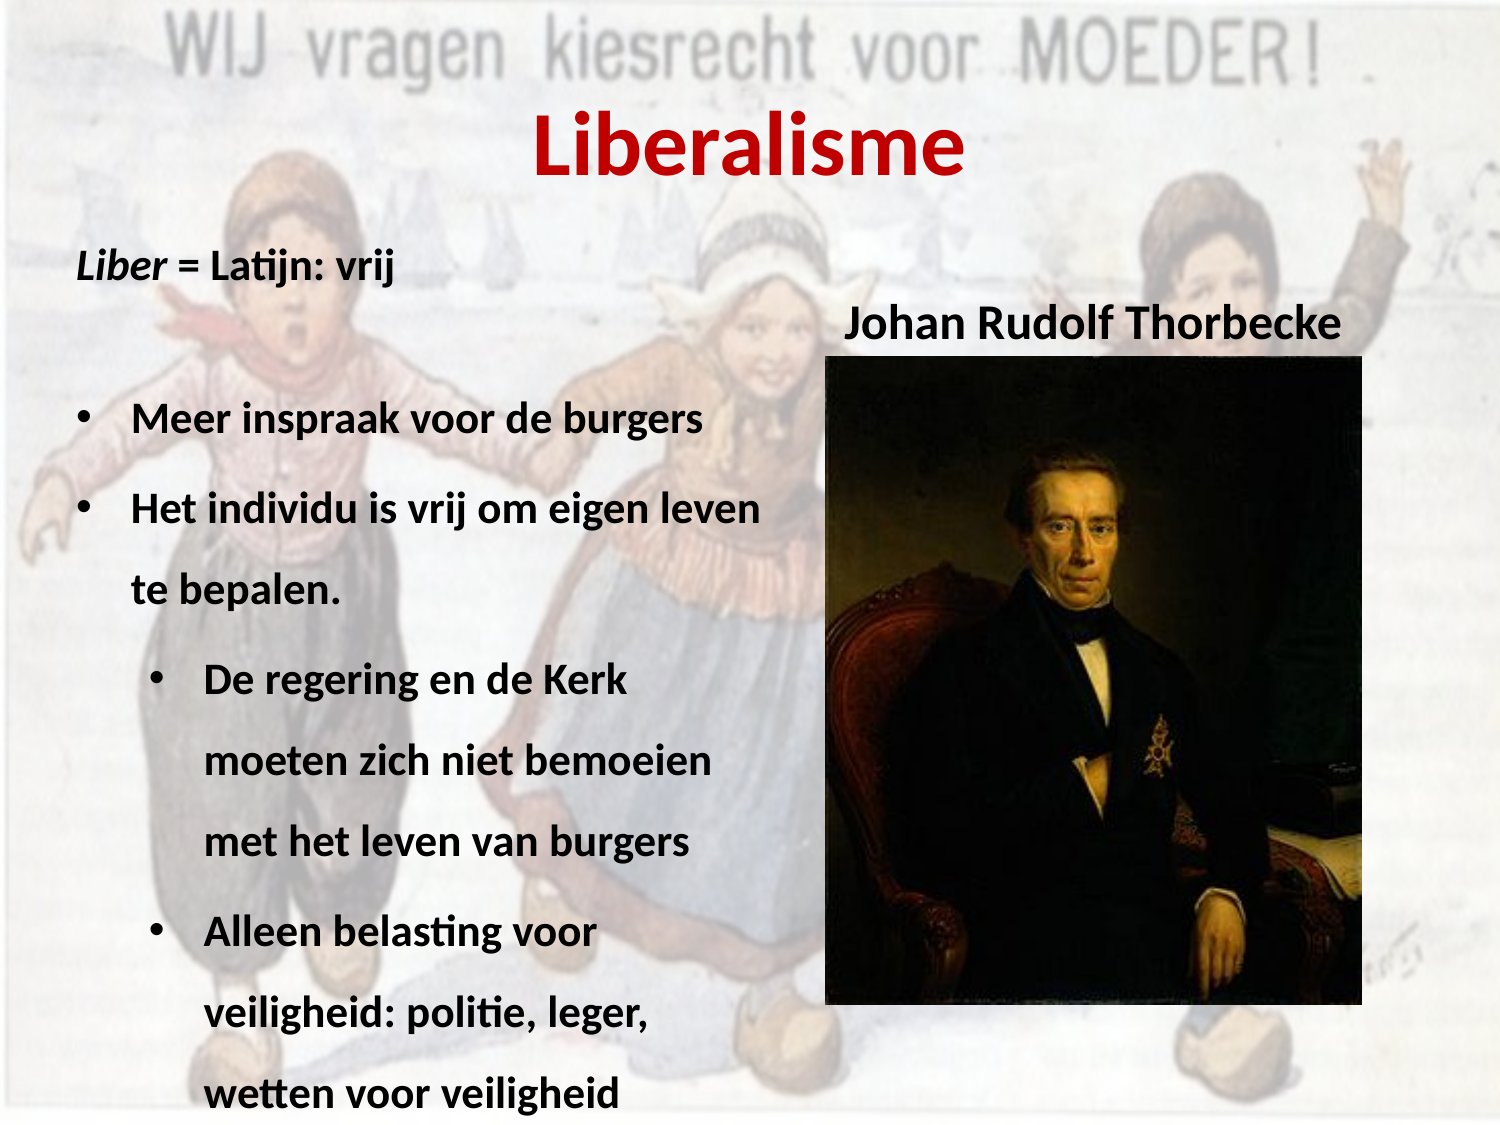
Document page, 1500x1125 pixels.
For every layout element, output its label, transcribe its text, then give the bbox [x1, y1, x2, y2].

title Liberalisme [75, 45, 1425, 233]
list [825, 356, 1362, 1006]
list Liber = Latijn: vrij Meer inspraak voor de burgers Het individu is vrij om eigen leven te bepalen. De regering en de Kerk moeten zich niet bemoeien met het leven van burgers Alleen belasting voor veiligheid: politie, leger, wetten voor veiligheid [61, 222, 794, 1125]
list Johan Rudolf Thorbecke [794, 251, 1425, 357]
